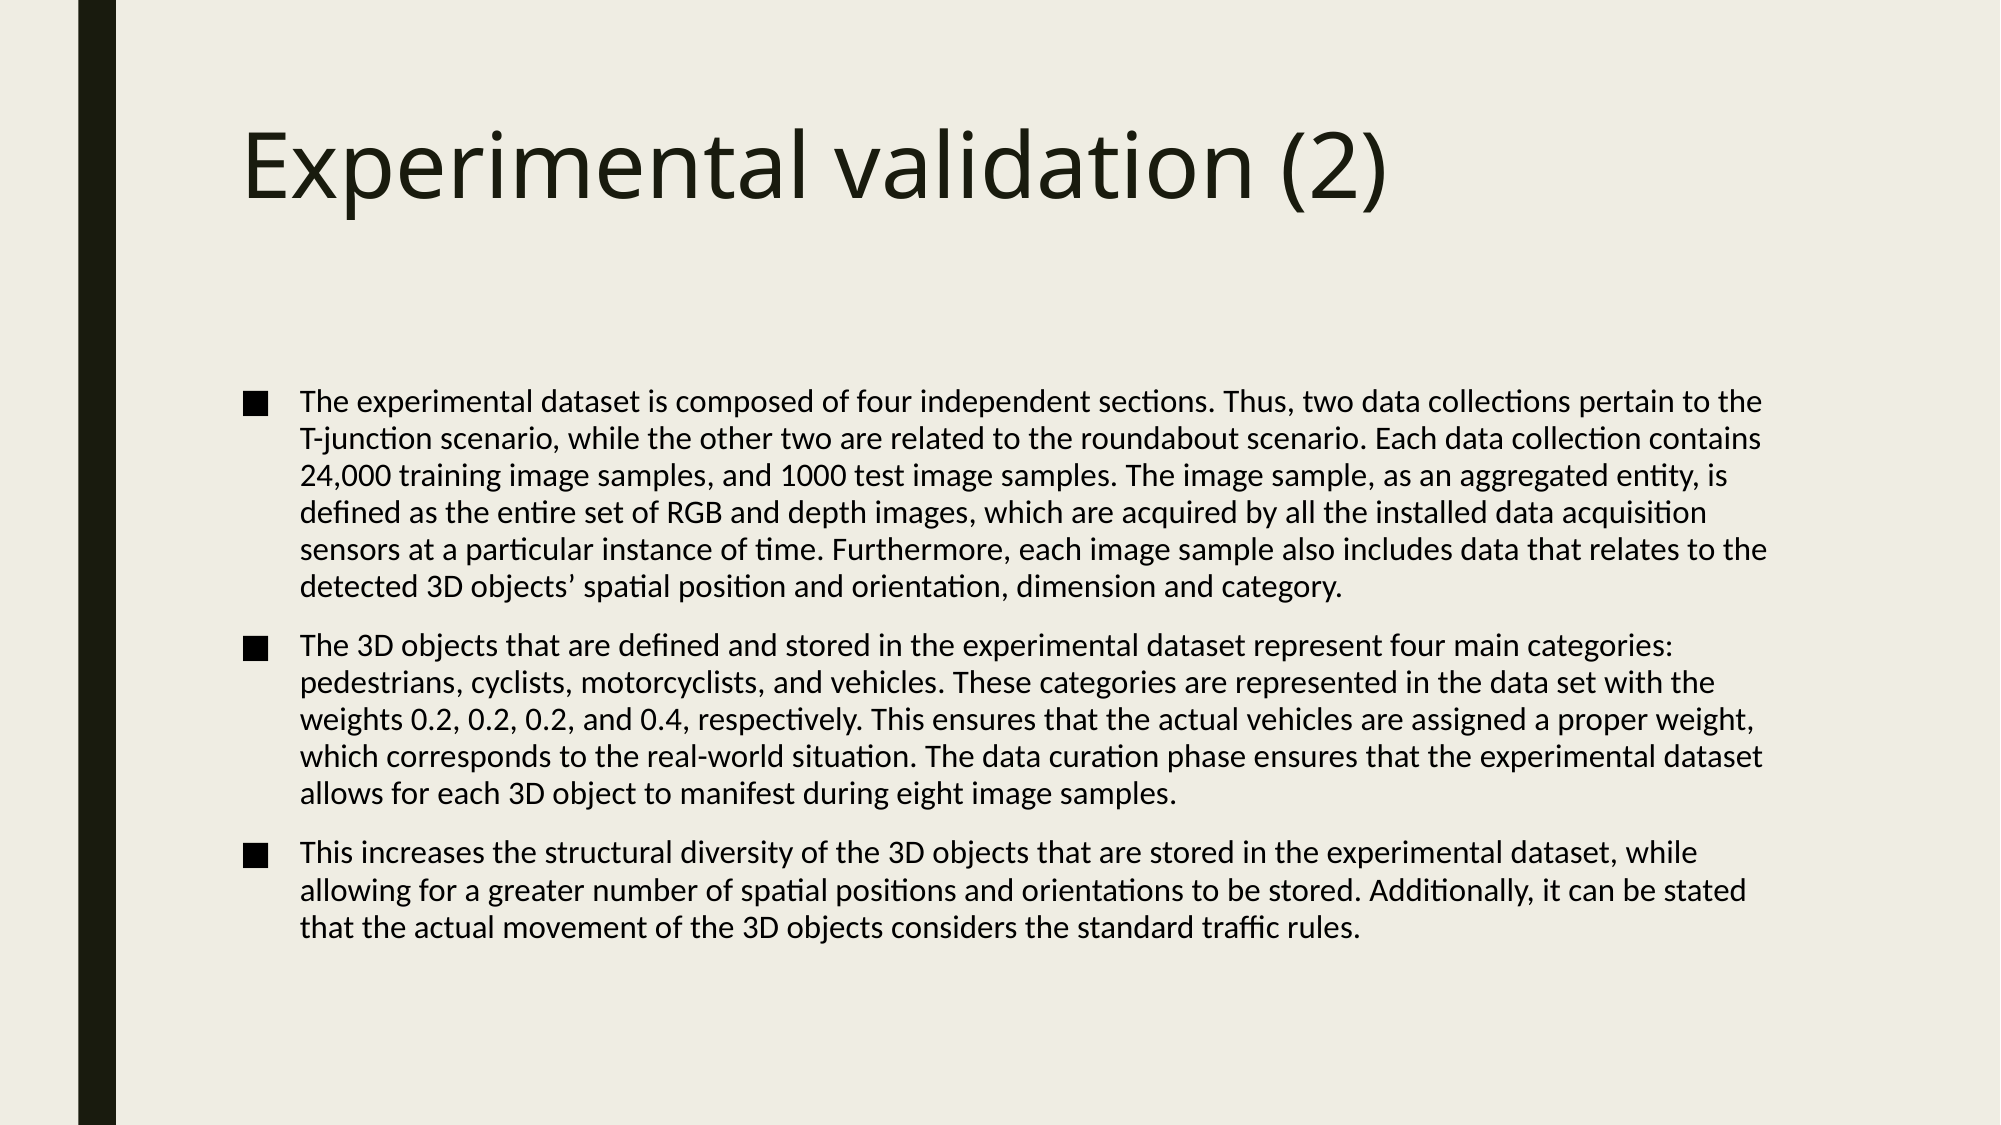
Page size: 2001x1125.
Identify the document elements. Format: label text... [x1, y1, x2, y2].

list The experimental dataset is composed of four independent sections. Thus, two data collections pertain to the T-junction scenario, while the other two are related to the roundabout scenario. Each data collection contains 24,000 training image samples, and 1000 test image samples. The image sample, as an aggregated entity, is defined as the entire set of RGB and depth images, which are acquired by all the installed data acquisition sensors at a particular instance of time. Furthermore, each image sample also includes data that relates to the detected 3D objects’ spatial position and orientation, dimension and category. The 3D objects that are defined and stored in the experimental dataset represent four main categories: pedestrians, cyclists, motorcyclists, and vehicles. These categories are represented in the data set with the weights 0.2, 0.2, 0.2, and 0.4, respectively. This ensures that the actual vehicles are assigned a proper weight, which corresponds to the real-world situation. The data curation phase ensures that the experimental dataset allows for each 3D object to manifest during eight image samples. This increases the structural diversity of the 3D objects that are stored in the experimental dataset, while allowing for a greater number of spatial positions and orientations to be stored. Additionally, it can be stated that the actual movement of the 3D objects considers the standard traffic rules. [225, 375, 1800, 963]
title Experimental validation (2) [225, 112, 1800, 357]
